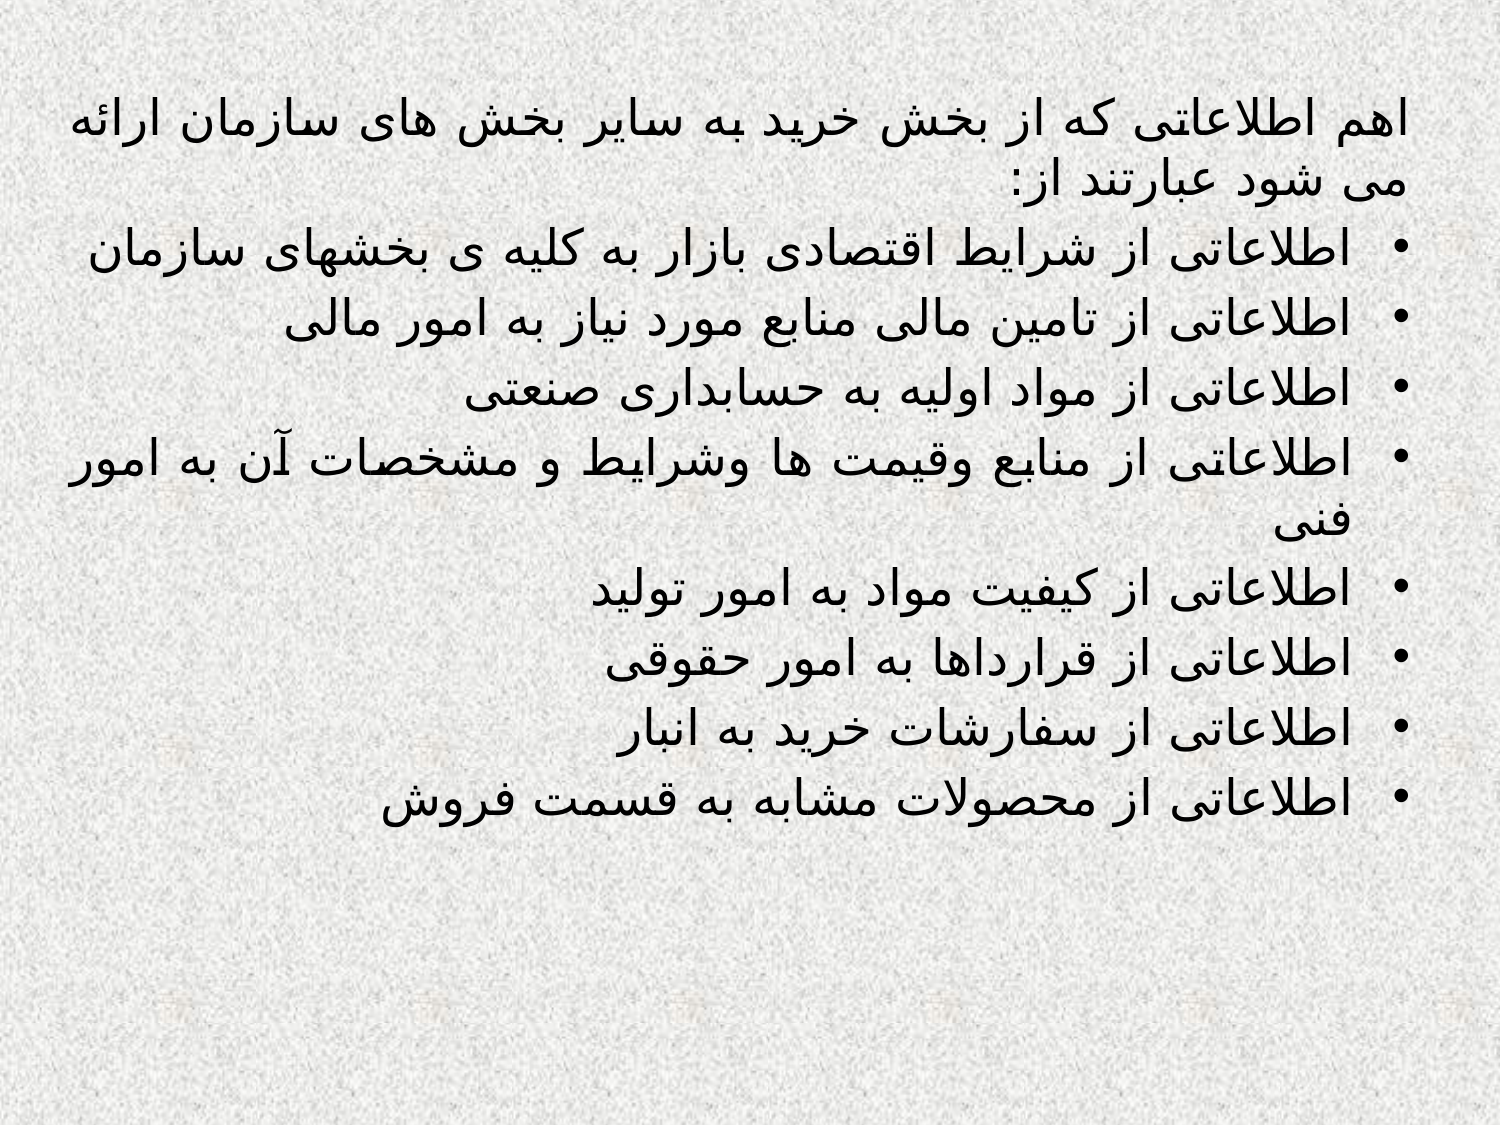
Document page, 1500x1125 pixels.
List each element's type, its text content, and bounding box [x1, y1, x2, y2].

list اهم اطلاعاتی که از بخش خرید به سایر بخش های سازمان ارائه می شود عبارتند از: اطلاعاتی از شرایط اقتصادی بازار به کلیه ی بخشهای سازمان اطلاعاتی از تامین مالی منابع مورد نیاز به امور مالی اطلاعاتی از مواد اولیه به حسابداری صنعتی اطلاعاتی از منابع وقیمت ها وشرایط و مشخصات آن به امور فنی اطلاعاتی از کیفیت مواد به امور تولید اطلاعاتی از قرارداها به امور حقوقی اطلاعاتی از سفارشات خرید به انبار اطلاعاتی از محصولات مشابه به قسمت فروش [53, 78, 1425, 929]
picture [0, 0, 1500, 1125]
